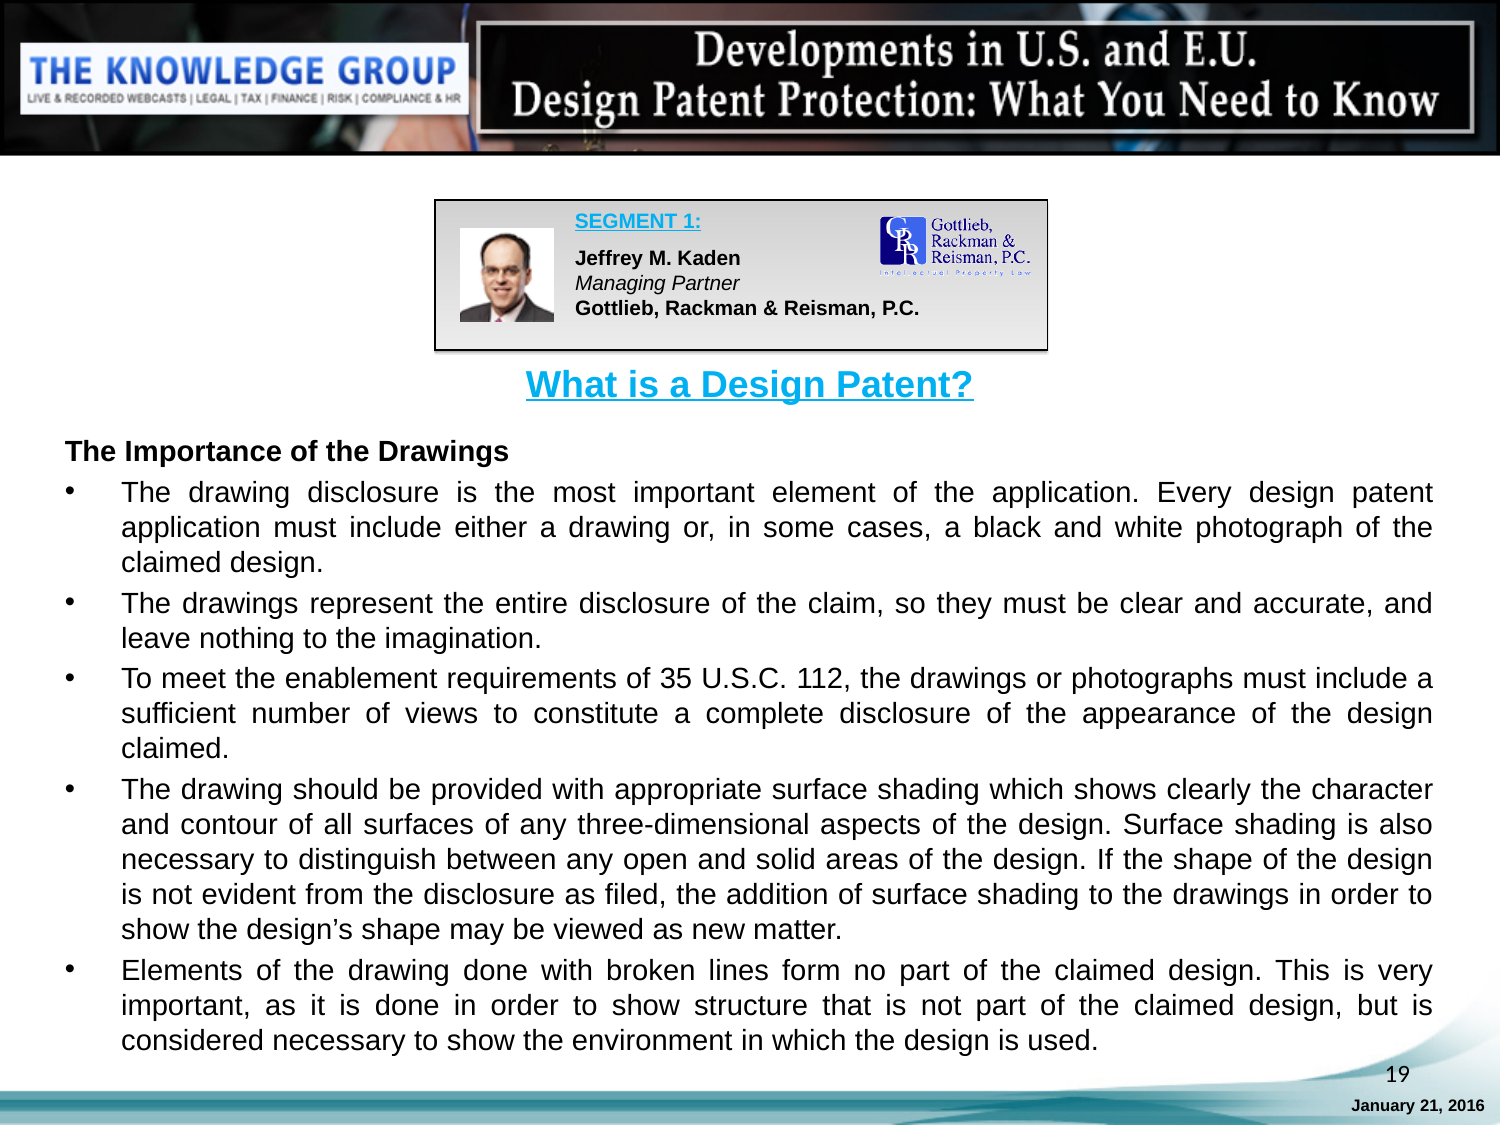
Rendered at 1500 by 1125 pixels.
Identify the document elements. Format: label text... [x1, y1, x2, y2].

text_box What is a Design Patent? [0, 352, 1500, 412]
picture [0, 0, 1500, 352]
text_box January 21, 2016 [1100, 1087, 1500, 1123]
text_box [434, 199, 1048, 351]
picture [0, 412, 1500, 1125]
slide_number 19 [1074, 1042, 1425, 1103]
text_box The Importance of the Drawings The drawing disclosure is the most important element of the application. Every design patent application must include either a drawing or, in some cases, a black and white photograph of the claimed design. The drawings represent the entire disclosure of the claim, so they must be clear and accurate, and leave nothing to the imagination. To meet the enablement requirements of 35 U.S.C. 112, the drawings or photographs must include a sufficient number of views to constitute a complete disclosure of the appearance of the design claimed. The drawing should be provided with appropriate surface shading which shows clearly the character and contour of all surfaces of any three-dimensional aspects of the design. Surface shading is also necessary to distinguish between any open and solid areas of the design. If the shape of the design is not evident from the disclosure as filed, the addition of surface shading to the drawings in order to show the design’s shape may be viewed as new matter. Elements of the drawing done with broken lines form no part of the claimed design. This is very important, as it is done in order to show structure that is not part of the claimed design, but is considered necessary to show the environment in which the design is used. [50, 425, 1450, 1064]
